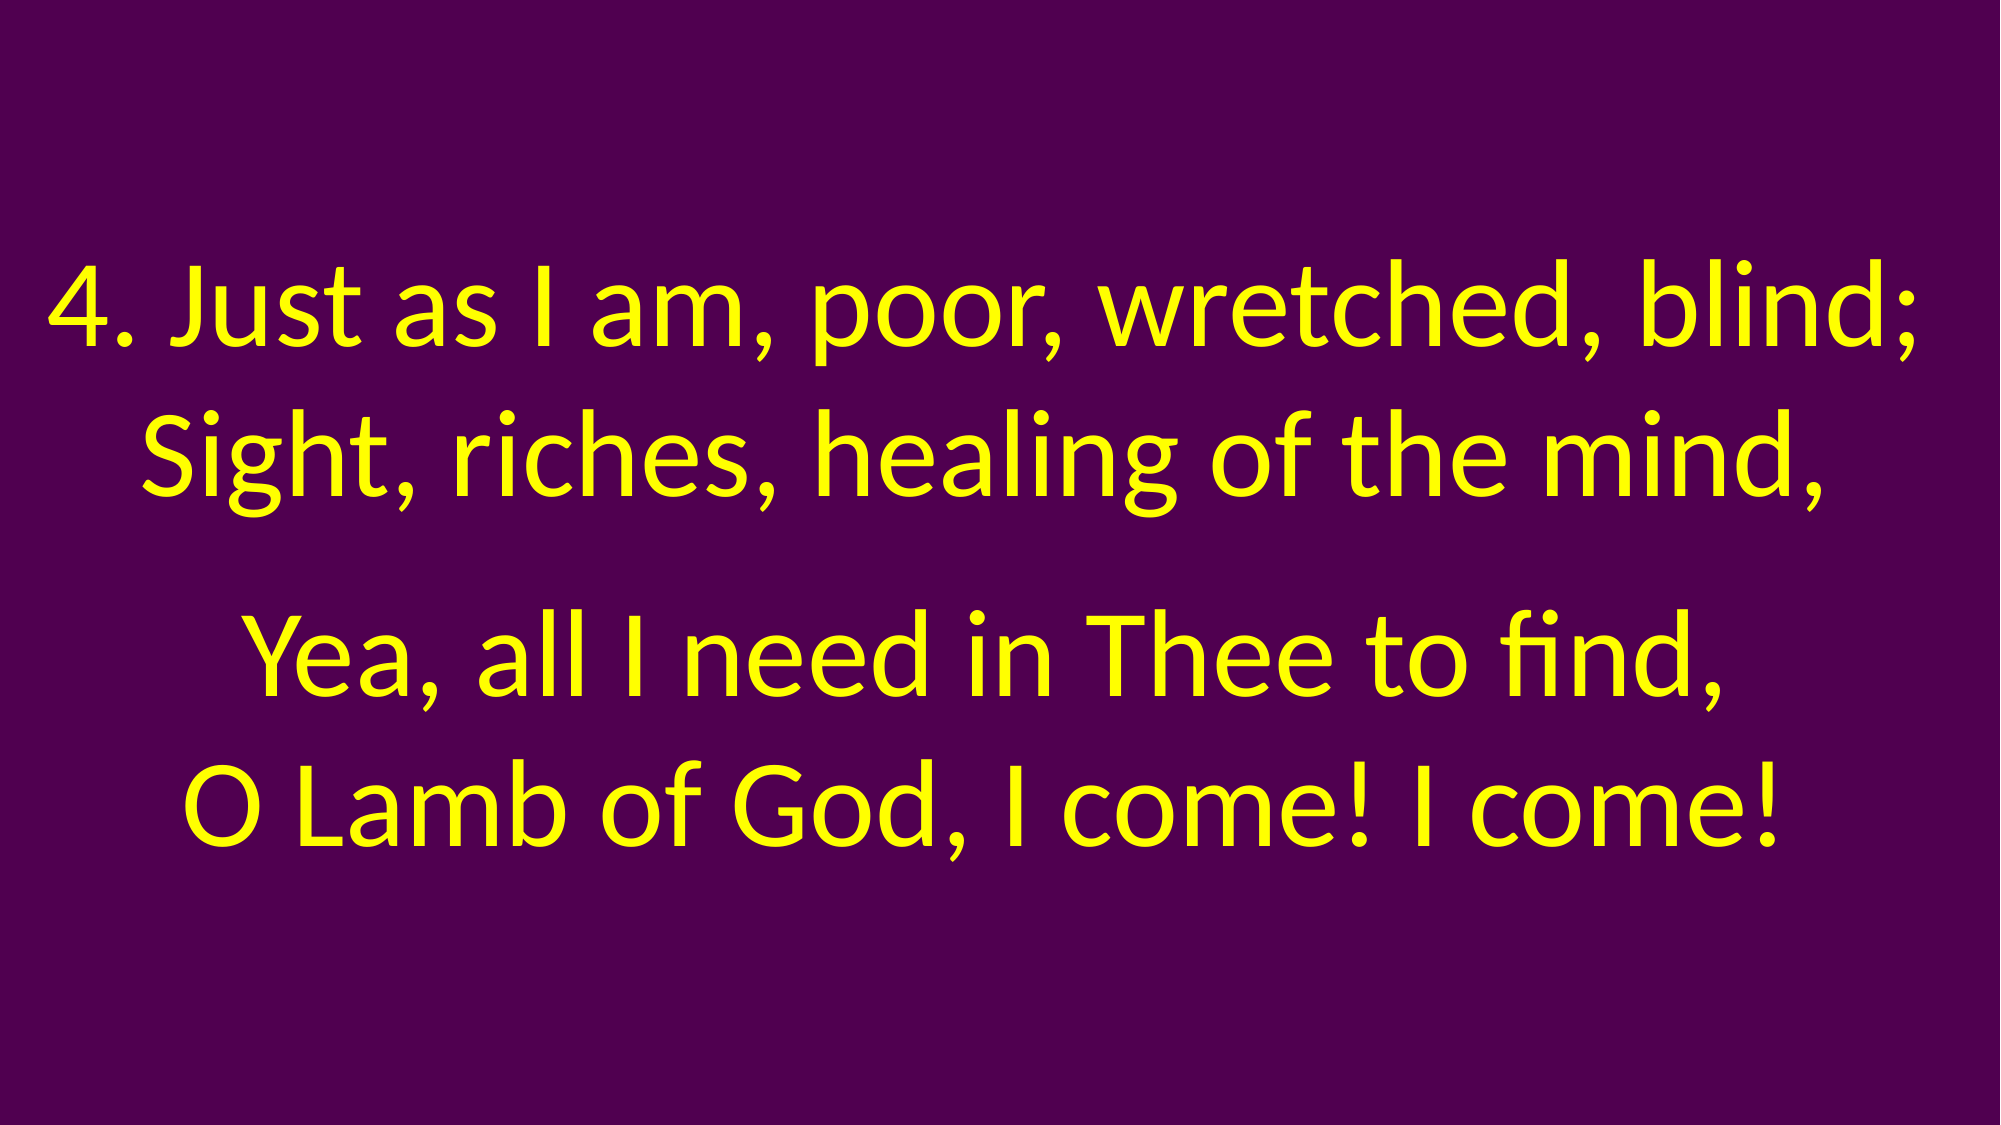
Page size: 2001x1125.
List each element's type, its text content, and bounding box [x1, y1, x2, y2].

text_box 4. Just as I am, poor, wretched, blind; Sight, riches, healing of the mind, Yea, all I need in Thee to find, O Lamb of God, I come! I come! [0, 214, 2000, 880]
